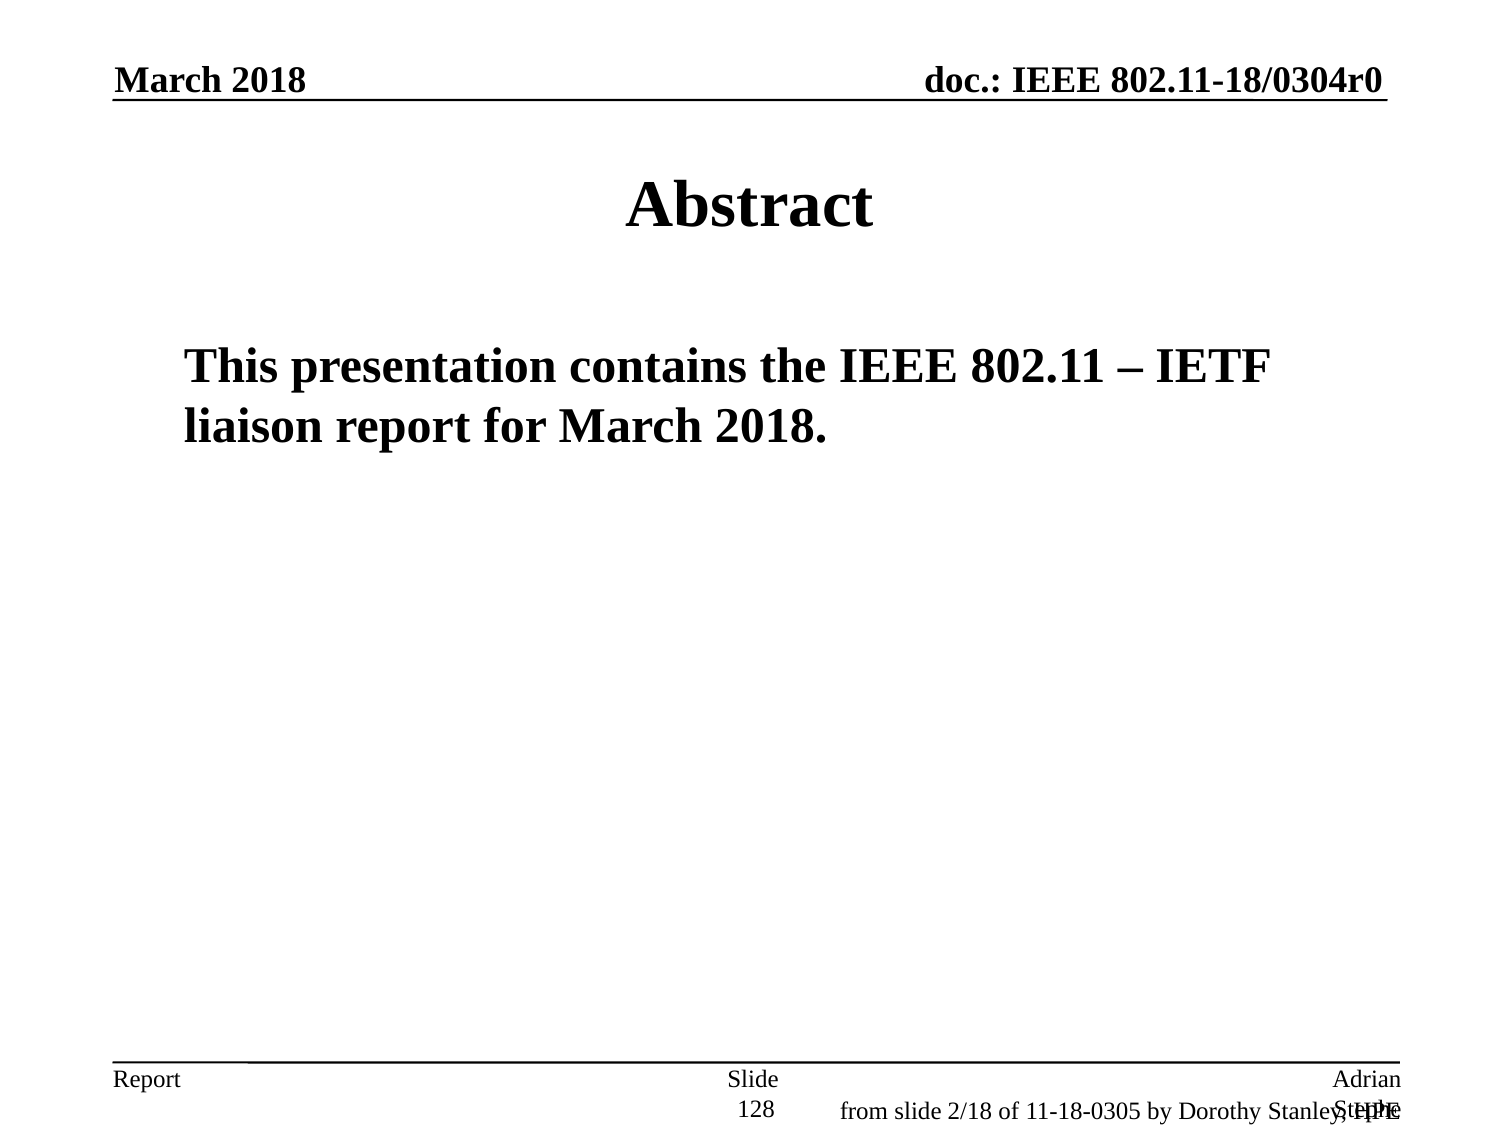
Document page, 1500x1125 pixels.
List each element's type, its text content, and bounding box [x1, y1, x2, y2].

title Abstract [112, 112, 1388, 288]
text_box from slide 2/18 of 11-18-0305 by Dorothy Stanley, HPE [343, 1087, 1417, 1125]
footer Adrian Stephens, Intel Corporation [1324, 1061, 1402, 1087]
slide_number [114, 54, 374, 101]
slide_number Slide 128 [711, 1061, 801, 1093]
list This presentation contains the IEEE 802.11 – IETF liaison report for March 2018. [112, 324, 1388, 1000]
